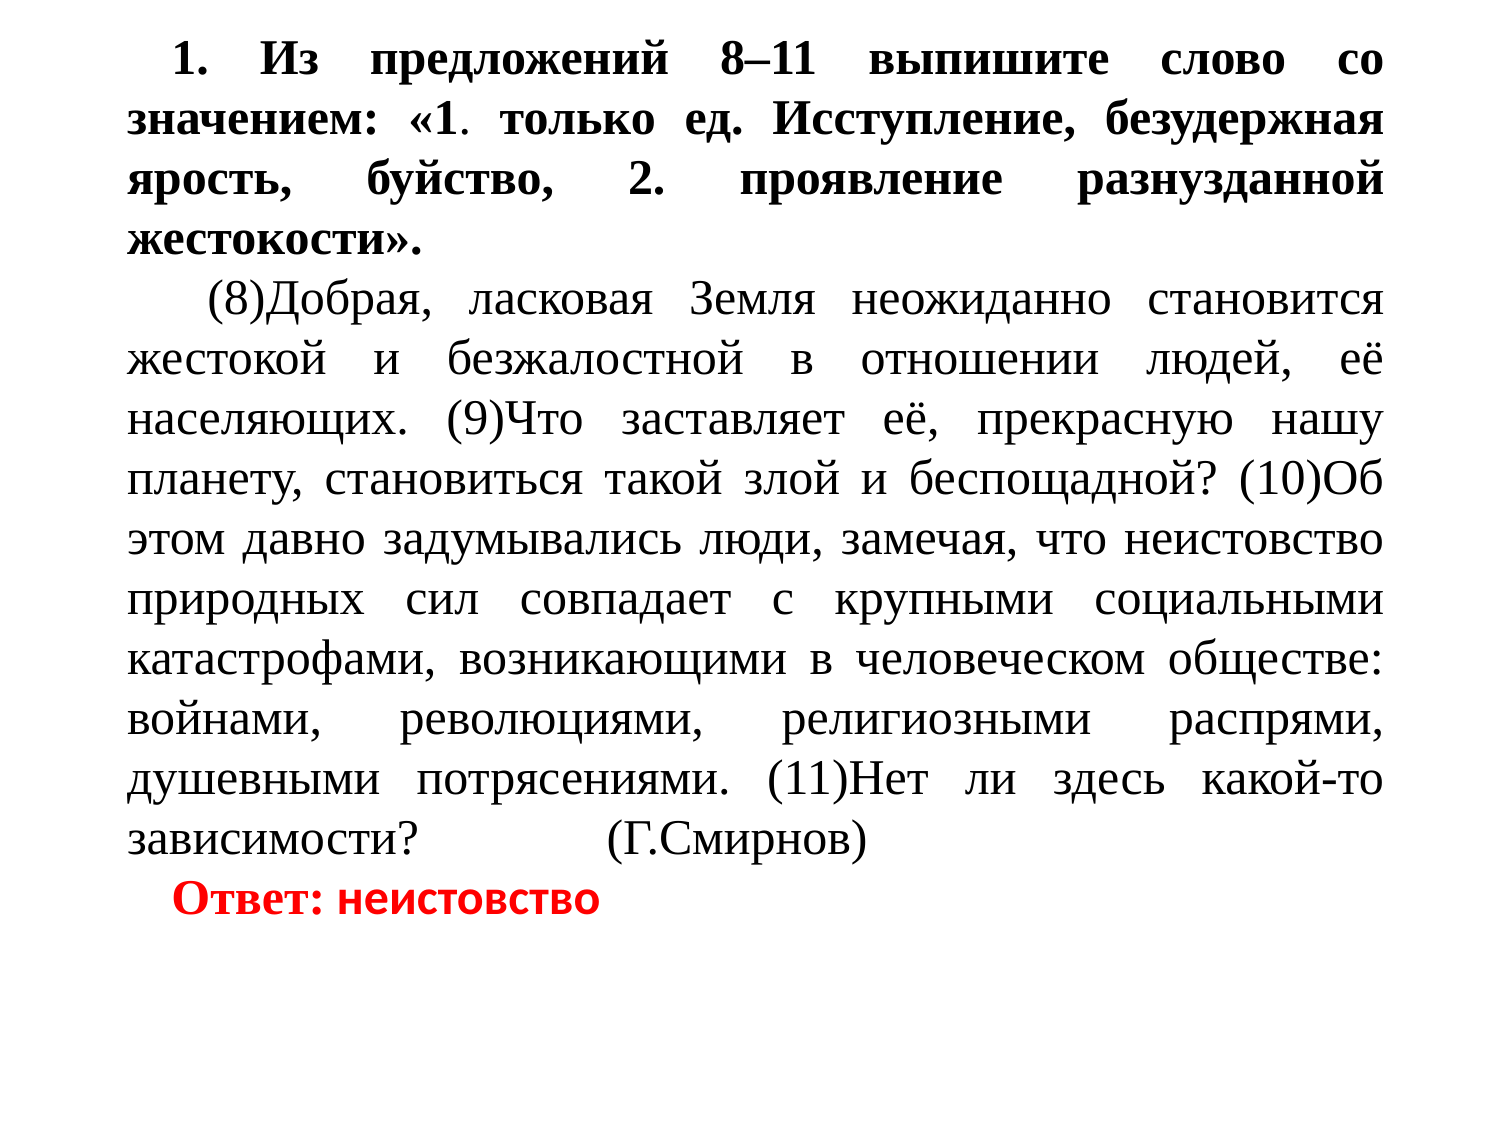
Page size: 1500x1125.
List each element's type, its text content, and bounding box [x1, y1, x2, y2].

text_box 1. Из предложений 8–11 выпишите слово со значением: «1. только ед. Исступление, безудержная ярость, буйство, 2. проявление разнузданной жестокости». (8)Добрая, ласковая Земля неожиданно становится жестокой и безжалостной в отношении людей, её населяющих. (9)Что заставляет её, прекрасную нашу планету, становиться такой злой и беспощадной? (10)Об этом давно задумывались люди, замечая, что неистовство природных сил совпадает с крупными социальными катастрофами, возникающими в человеческом обществе: войнами, революциями, религиозными распрями, душевными потрясениями. (11)Нет ли здесь какой-то зависимости? (Г.Смирнов) Ответ: неистовство [112, 16, 1400, 932]
